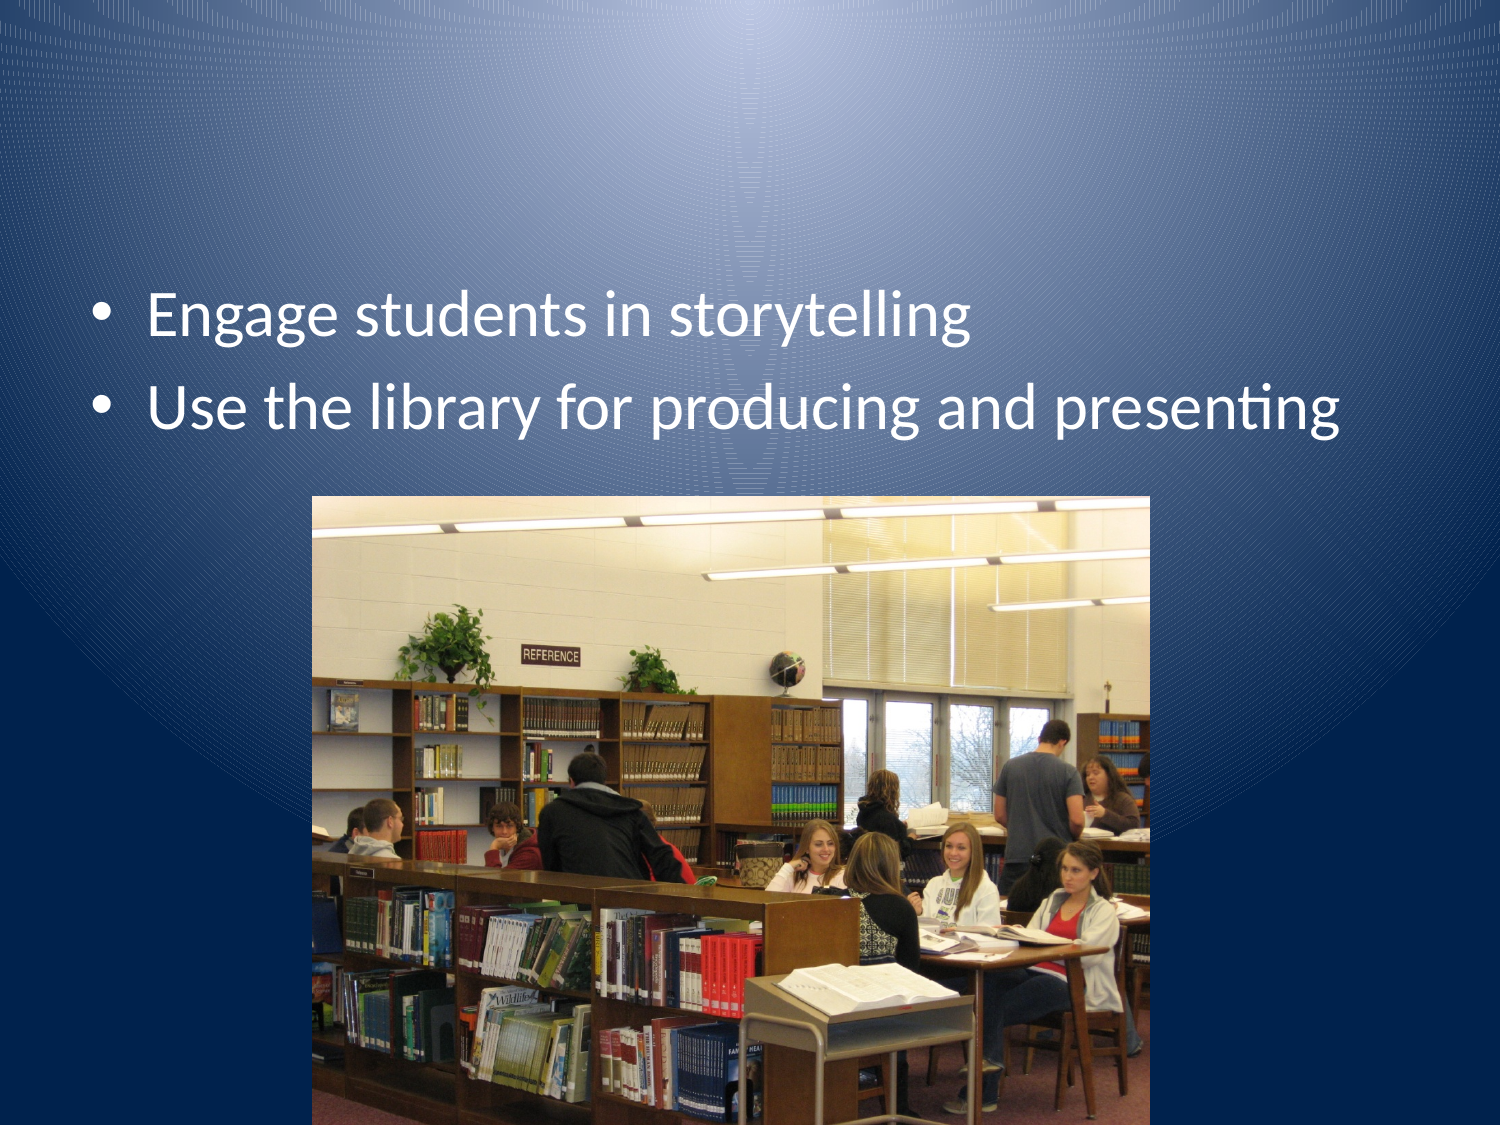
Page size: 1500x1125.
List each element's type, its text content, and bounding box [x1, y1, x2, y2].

list Engage students in storytelling Use the library for producing and presenting [75, 262, 1425, 1005]
picture [312, 496, 1151, 1125]
